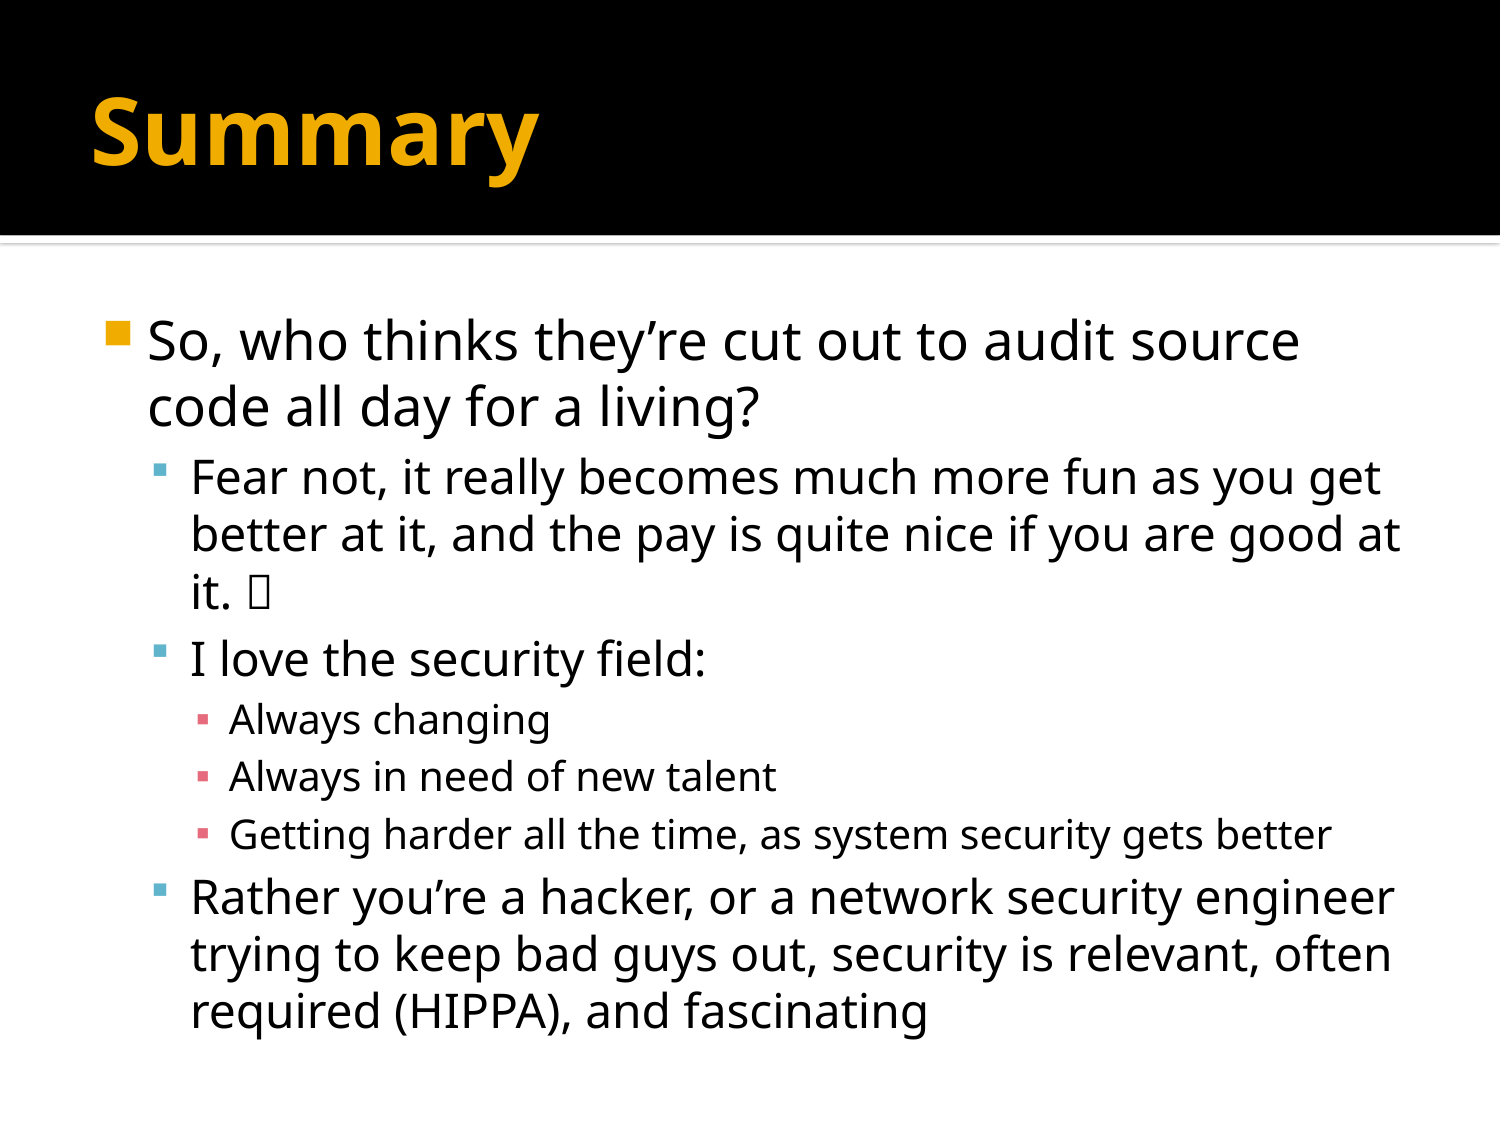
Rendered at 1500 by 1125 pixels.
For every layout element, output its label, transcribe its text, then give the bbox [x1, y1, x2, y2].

list So, who thinks they’re cut out to audit source code all day for a living? Fear not, it really becomes much more fun as you get better at it, and the pay is quite nice if you are good at it.  I love the security field: Always changing Always in need of new talent Getting harder all the time, as system security gets better Rather you’re a hacker, or a network security engineer trying to keep bad guys out, security is relevant, often required (HIPPA), and fascinating [75, 291, 1425, 1050]
title Summary [75, 25, 1425, 231]
